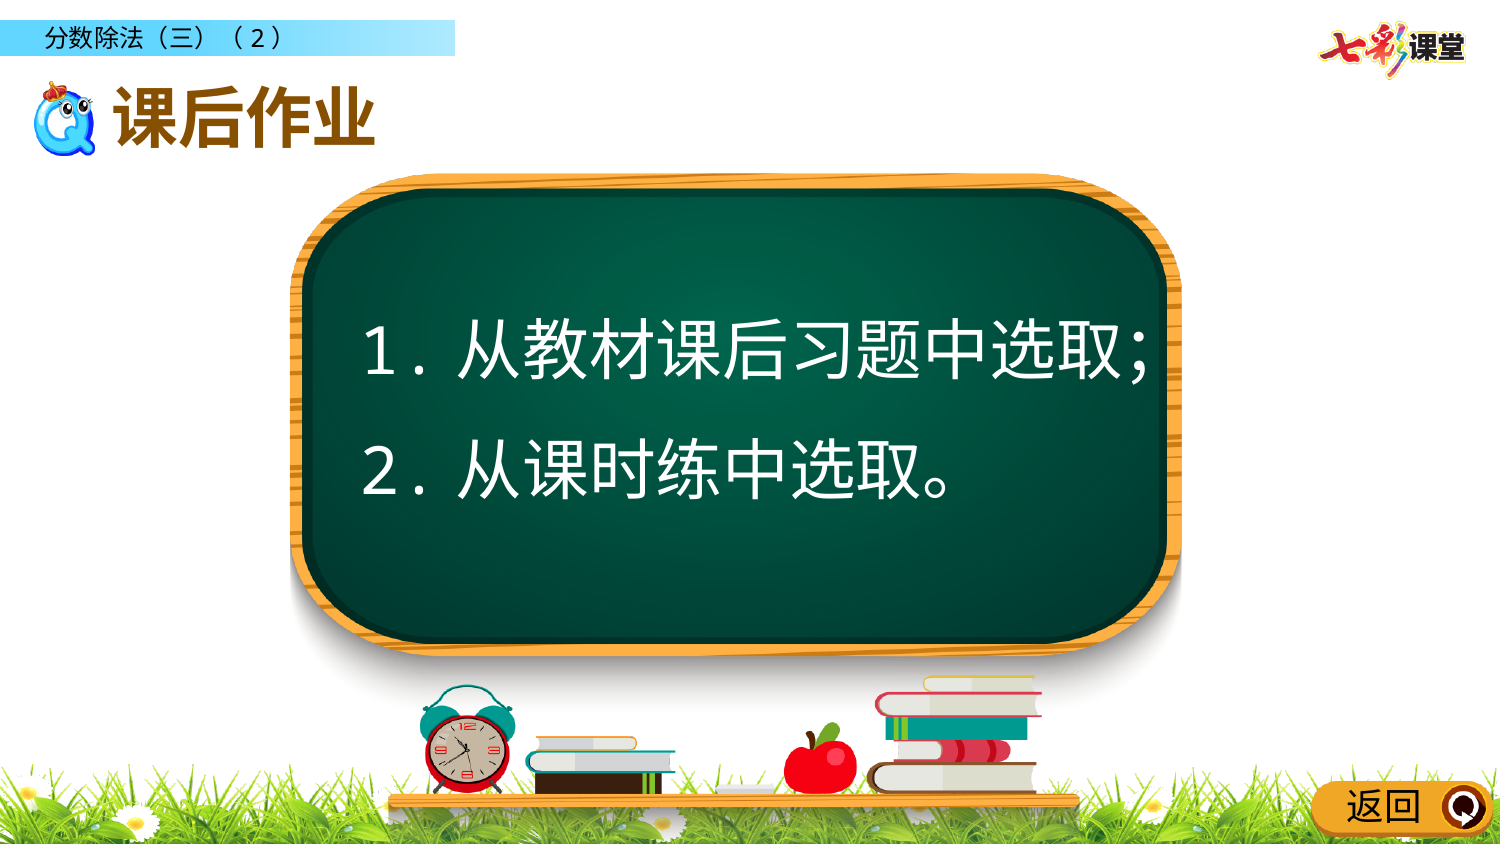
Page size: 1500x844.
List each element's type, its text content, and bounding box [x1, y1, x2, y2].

picture [0, 173, 1500, 844]
picture [34, 80, 96, 157]
picture [1316, 20, 1468, 80]
text_box 课后作业 [100, 69, 404, 161]
